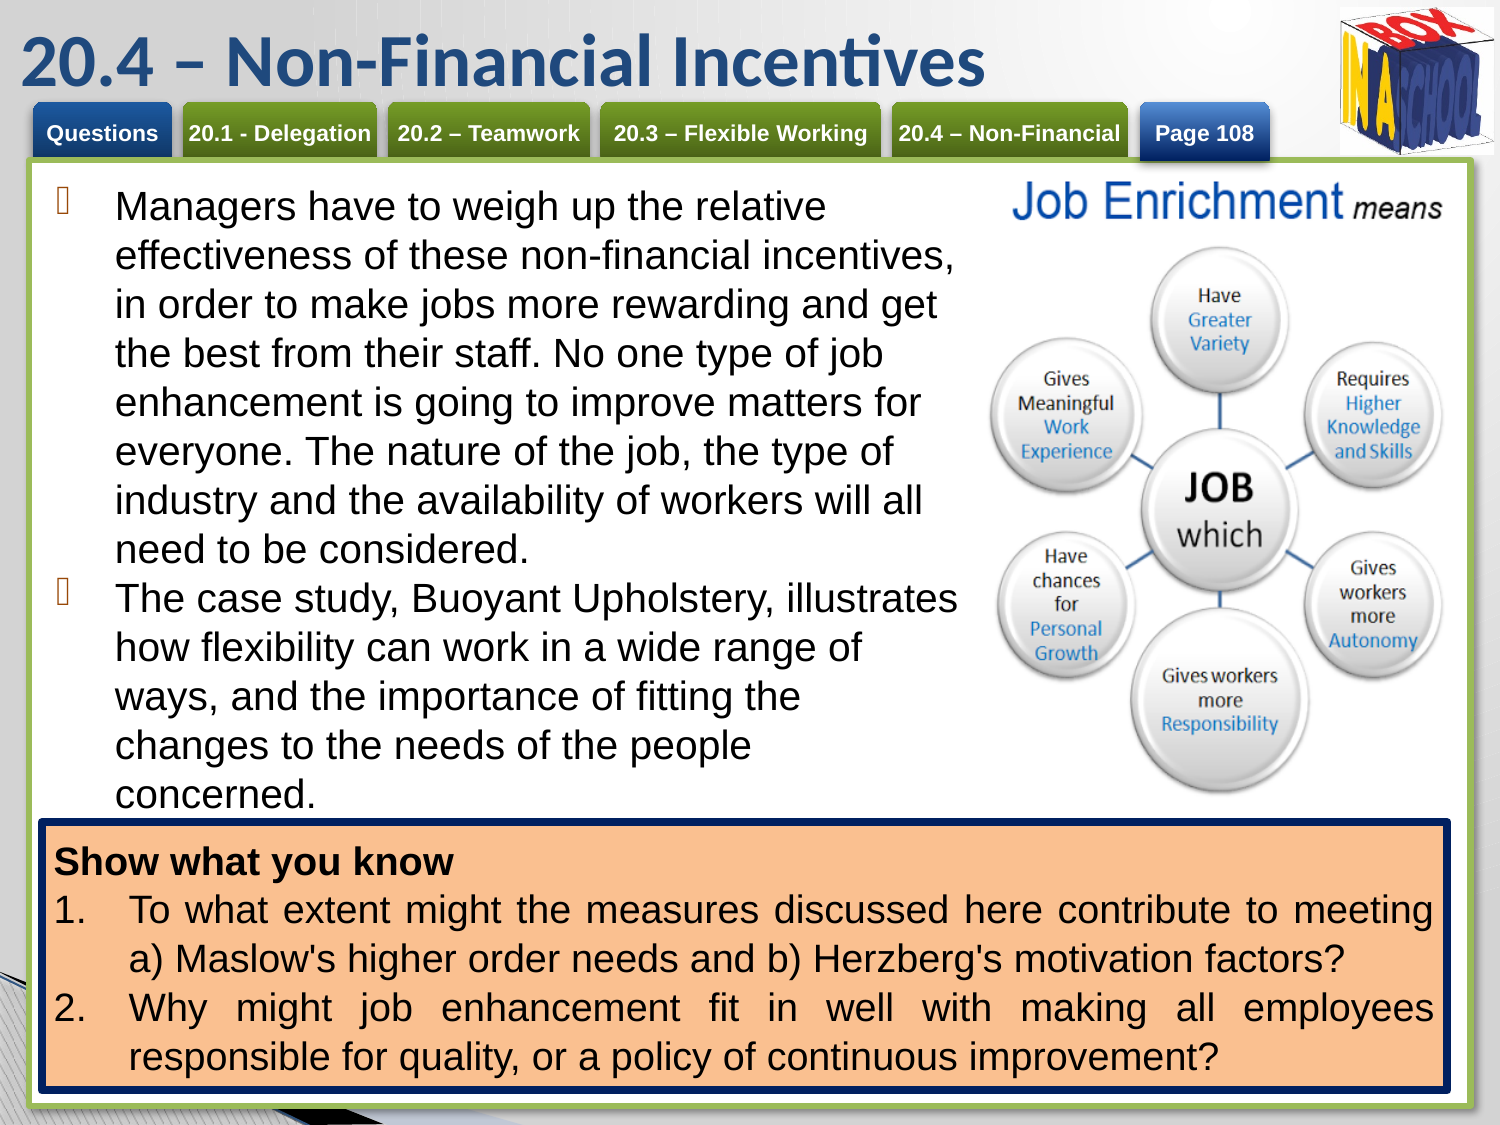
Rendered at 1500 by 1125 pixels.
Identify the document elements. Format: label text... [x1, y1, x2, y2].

picture [281, 1114, 303, 1125]
picture [985, 176, 1448, 799]
picture [1340, 7, 1495, 155]
text_box Page 108 [1139, 101, 1270, 161]
text_box Show what you know To what extent might the measures discussed here contribute to meeting a) Maslow's higher order needs and b) Herzberg's motivation factors? Why might job enhancement fit in well with making all employees responsible for quality, or a policy of continuous improvement? [41, 822, 1448, 1091]
text_box Managers have to weigh up the relative effectiveness of these non-financial incentives, in order to make jobs more rewarding and get the best from their staff. No one type of job enhancement is going to improve matters for everyone. The nature of the job, the type of industry and the availability of workers will all need to be considered. The case study, Buoyant Upholstery, illustrates how flexibility can work in a wide range of ways, and the importance of fitting the changes to the needs of the people concerned. [41, 172, 975, 822]
title 20.4 – Non-Financial Incentives [5, 11, 1270, 102]
